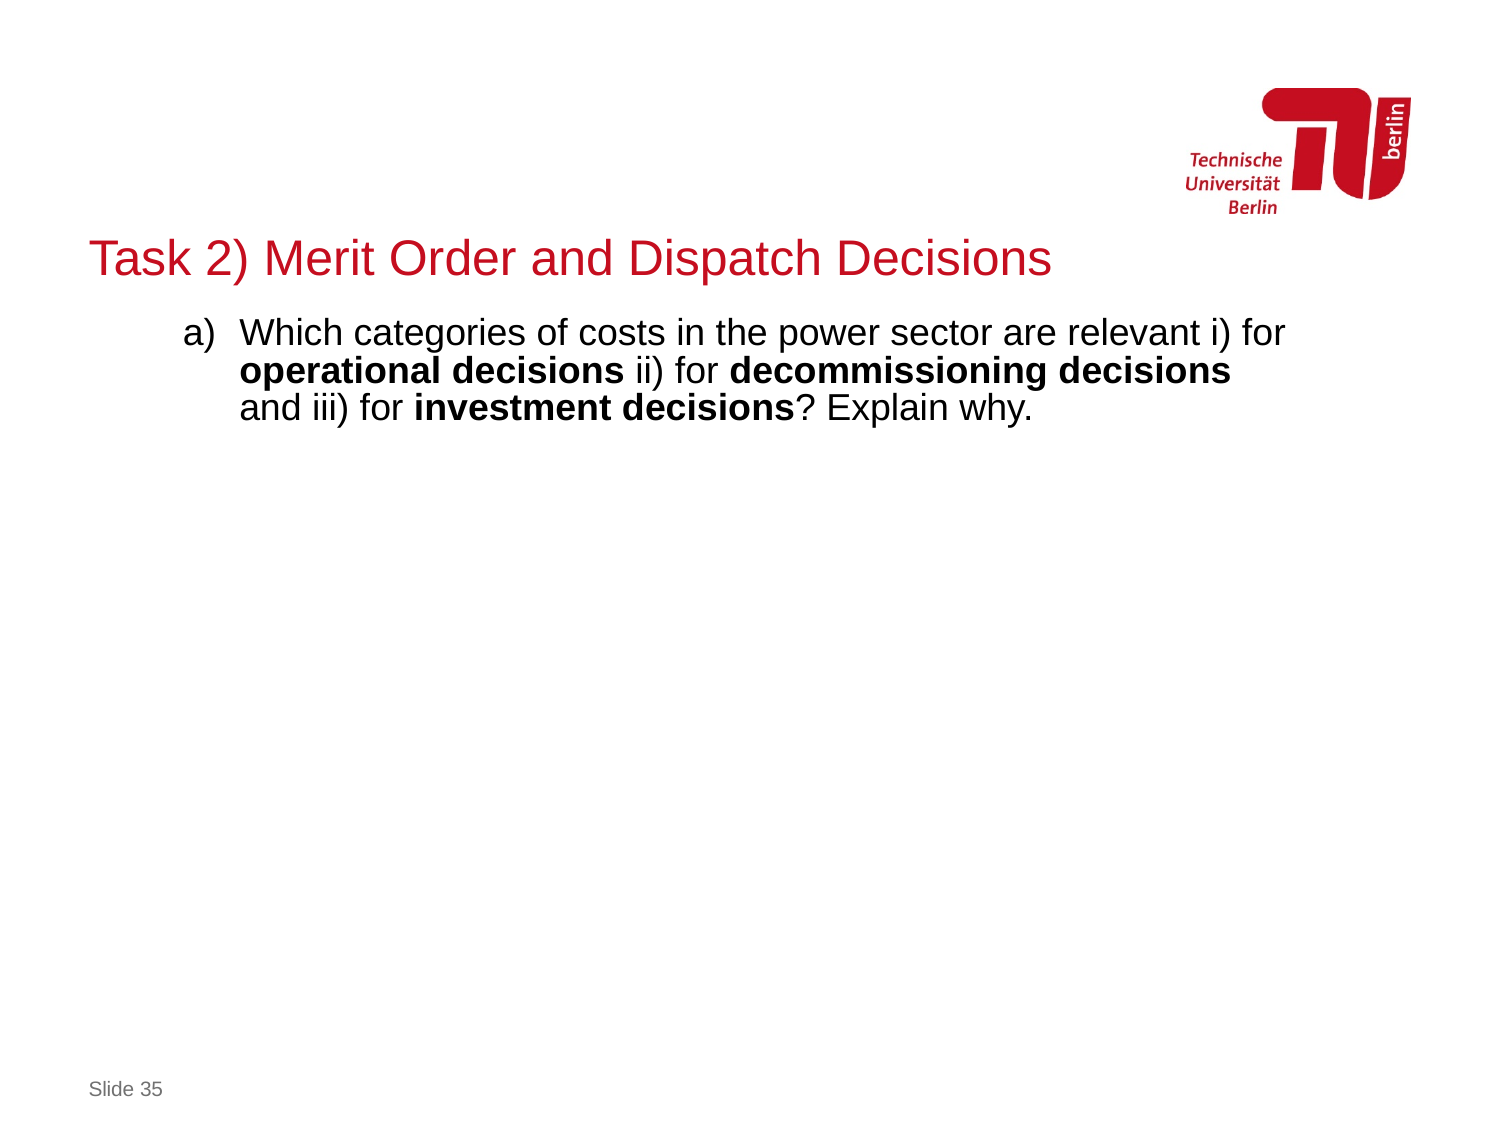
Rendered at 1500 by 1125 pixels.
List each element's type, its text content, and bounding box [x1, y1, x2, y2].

title Task 2) Merit Order and Dispatch Decisions [88, 226, 1411, 286]
list Which categories of costs in the power sector are relevant i) for operational decisions ii) for decommissioning decisions and iii) for investment decisions? Explain why. [183, 315, 1294, 983]
slide_number Slide 35 [88, 1075, 1176, 1101]
picture [1186, 88, 1411, 214]
